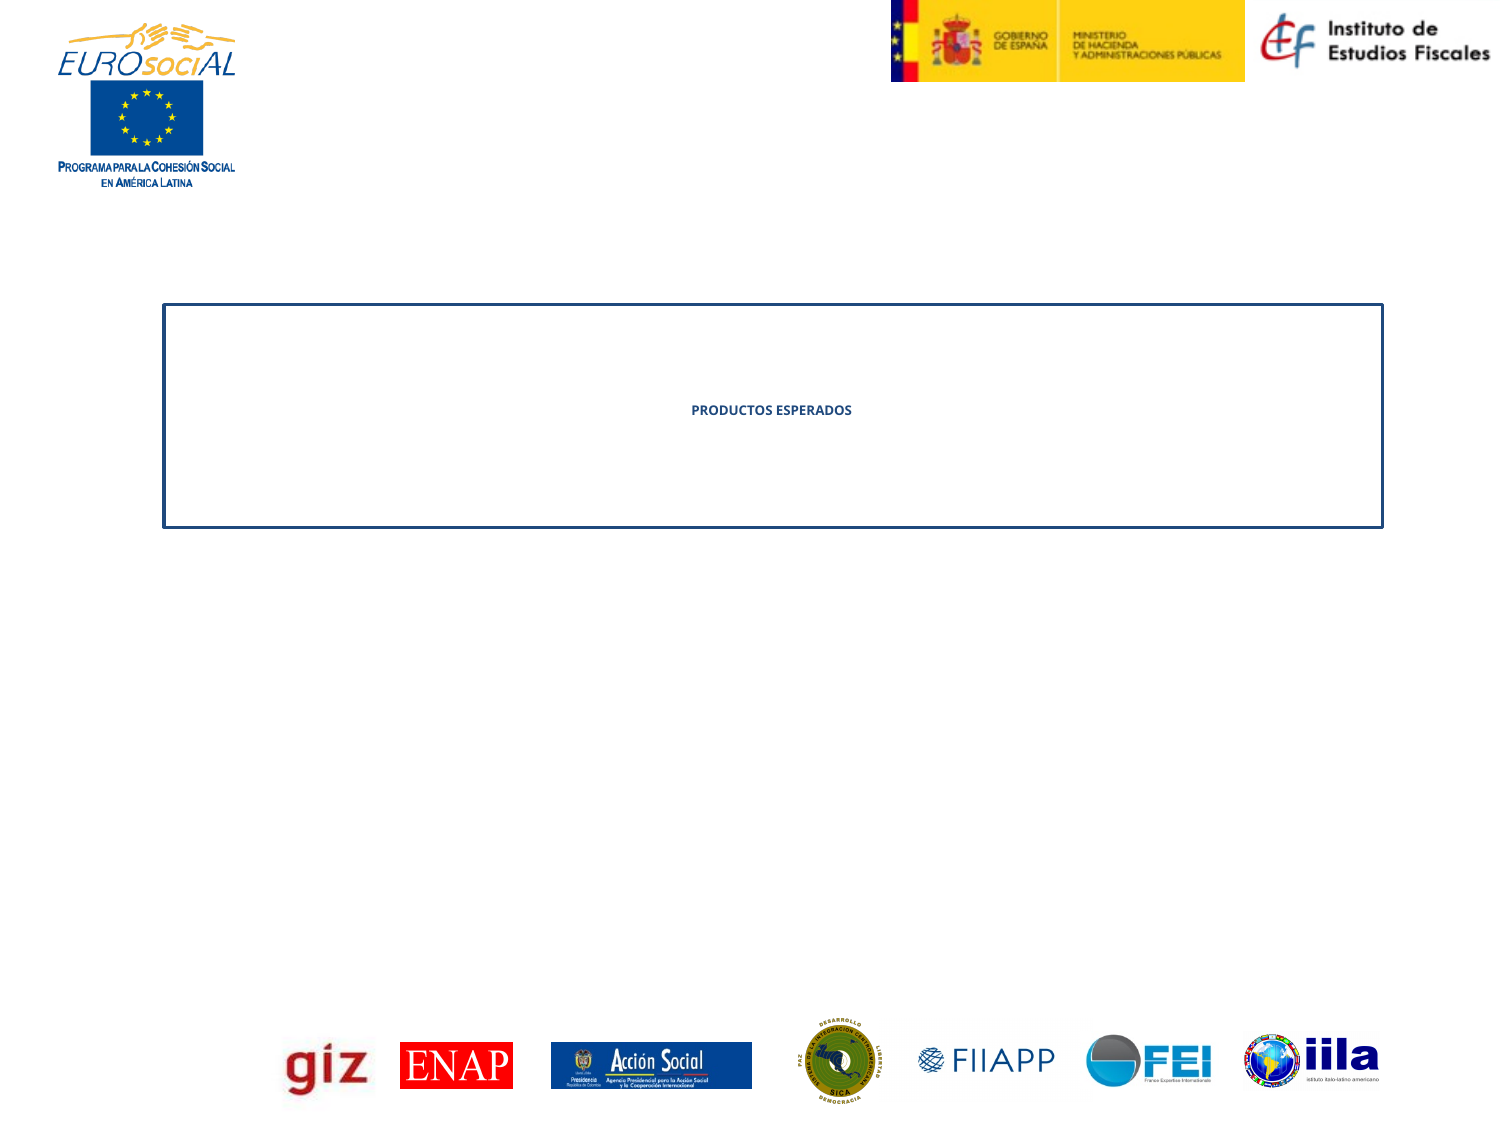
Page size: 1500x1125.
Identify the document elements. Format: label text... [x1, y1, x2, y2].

picture [58, 23, 235, 188]
picture [257, 1016, 1380, 1125]
picture [891, 0, 1246, 82]
title PRODUCTOS ESPERADOS [164, 304, 1383, 528]
picture [1252, 0, 1500, 82]
